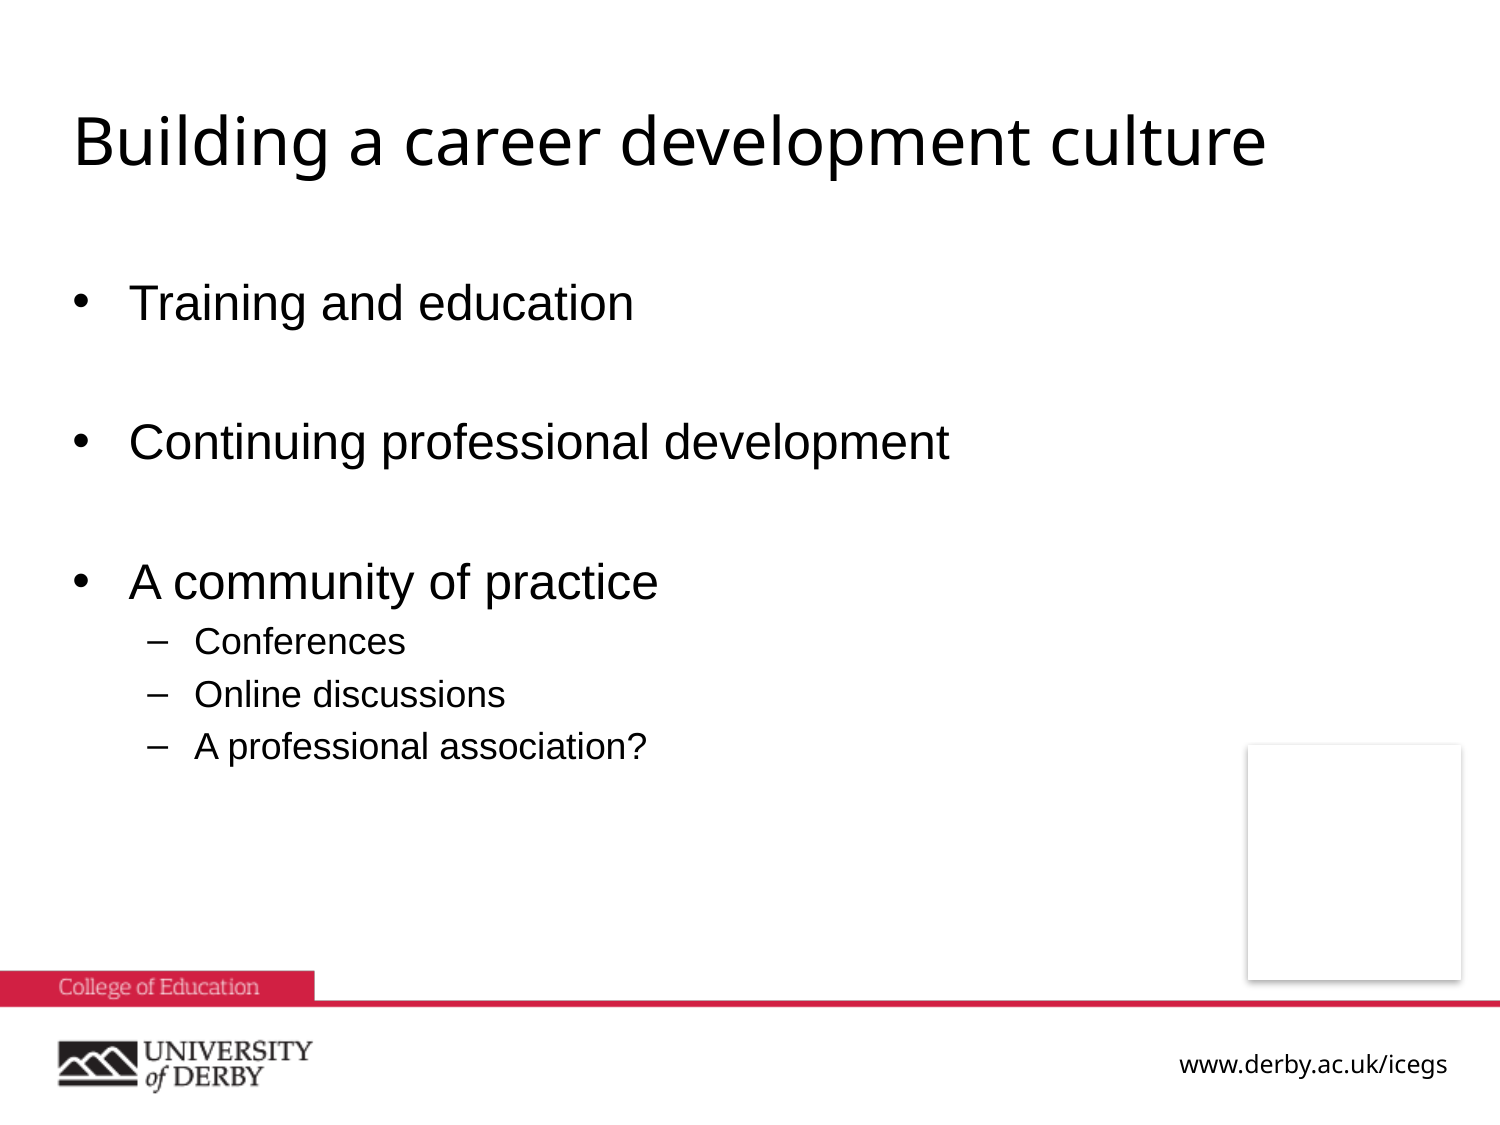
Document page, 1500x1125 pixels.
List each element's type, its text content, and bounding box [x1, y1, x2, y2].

title Building a career development culture [57, 45, 1425, 233]
list Training and education Continuing professional development A community of practice Conferences Online discussions A professional association? [57, 262, 1425, 934]
